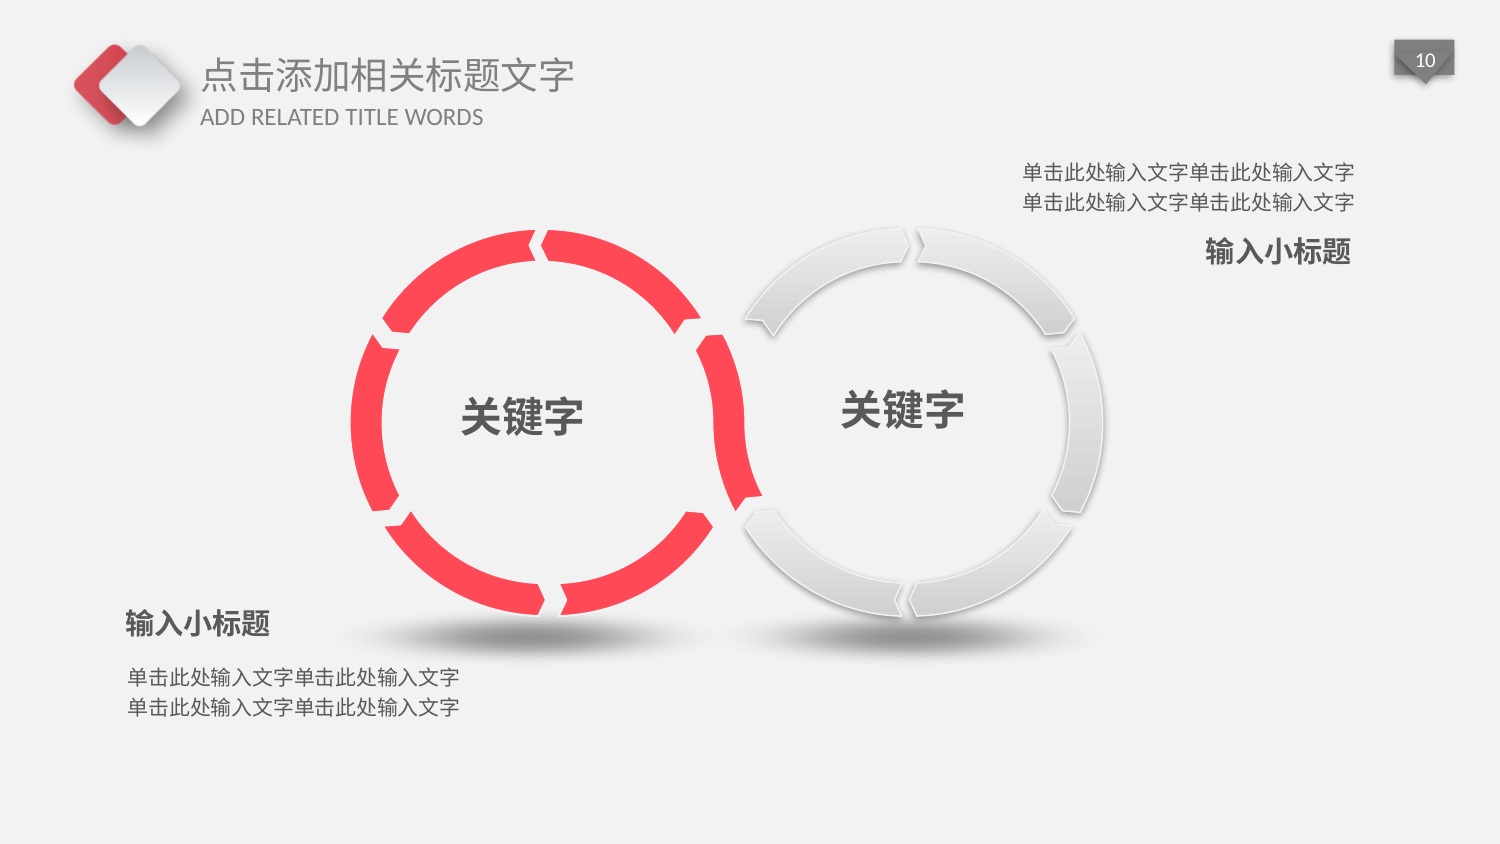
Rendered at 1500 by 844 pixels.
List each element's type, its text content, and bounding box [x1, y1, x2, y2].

text_box 输入小标题 [980, 221, 1353, 275]
text_box [349, 332, 402, 513]
text_box [694, 333, 765, 514]
text_box [558, 510, 715, 605]
text_box 单击此处输入文字单击此处输入文字 单击此处输入文字单击此处输入文字 [112, 651, 564, 727]
text_box 输入小标题 [125, 592, 498, 646]
text_box [908, 508, 1073, 605]
text_box [382, 509, 547, 605]
picture [89, 35, 190, 136]
picture [327, 606, 1108, 668]
text_box [744, 509, 903, 605]
text_box [744, 228, 910, 337]
text_box [539, 228, 703, 337]
text_box 关键字 [740, 376, 1066, 441]
text_box [380, 228, 538, 335]
text_box [1050, 331, 1104, 514]
text_box 单击此处输入文字单击此处输入文字 单击此处输入文字单击此处输入文字 [922, 146, 1370, 222]
text_box [917, 227, 1076, 336]
text_box 关键字 [360, 383, 686, 449]
